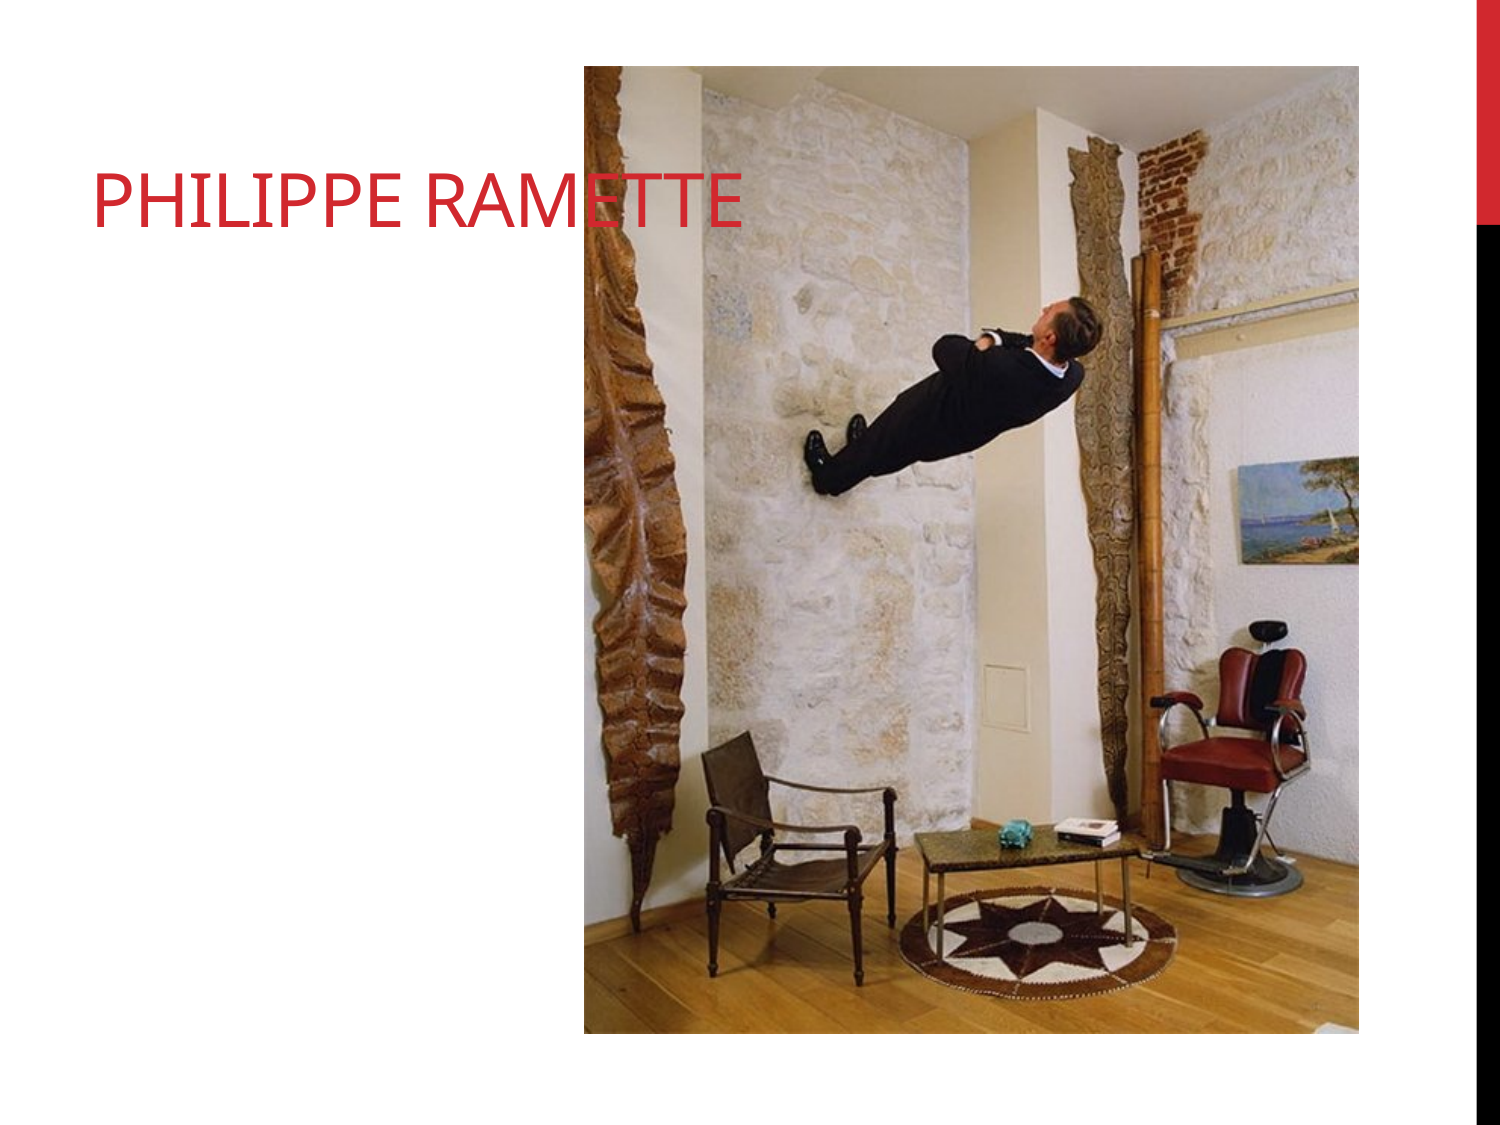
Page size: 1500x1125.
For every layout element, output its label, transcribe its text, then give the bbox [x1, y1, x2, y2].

picture [584, 65, 1359, 1034]
title Philippe Ramette [75, 25, 1025, 250]
